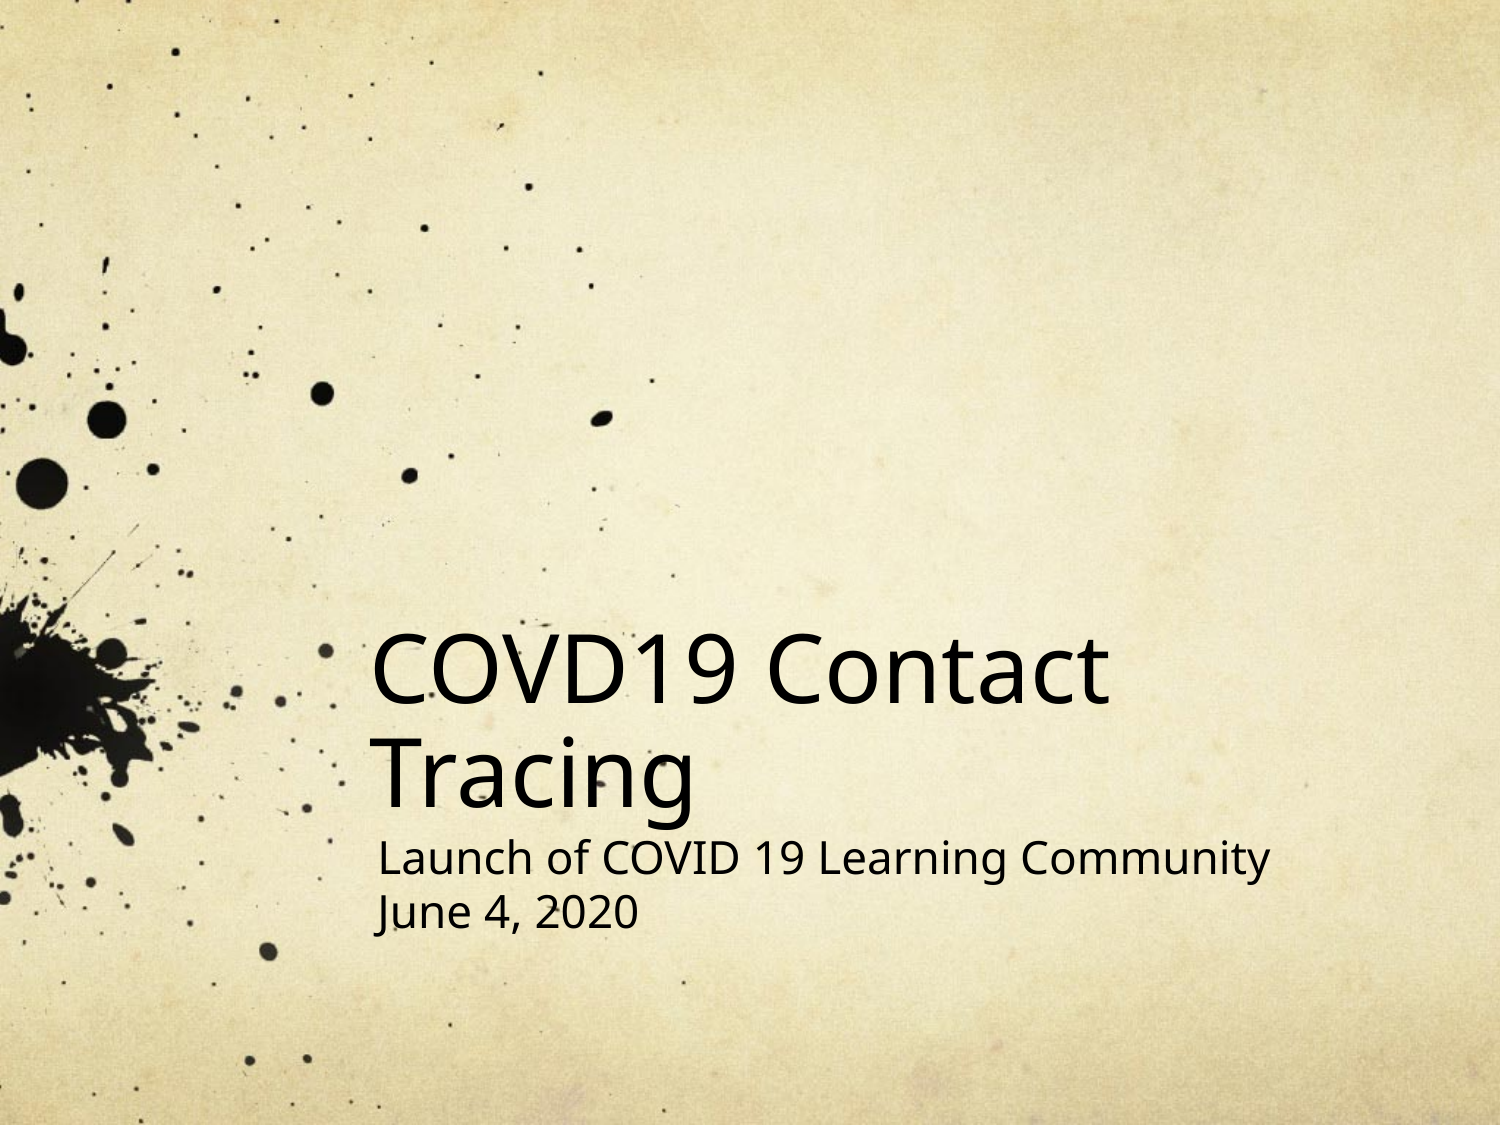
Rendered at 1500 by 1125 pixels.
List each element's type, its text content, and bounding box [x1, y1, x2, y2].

title COVD19 Contact Tracing [362, 512, 1425, 827]
subtitle Launch of COVID 19 Learning Community June 4, 2020 [362, 829, 1425, 1023]
picture [0, 0, 1500, 1125]
